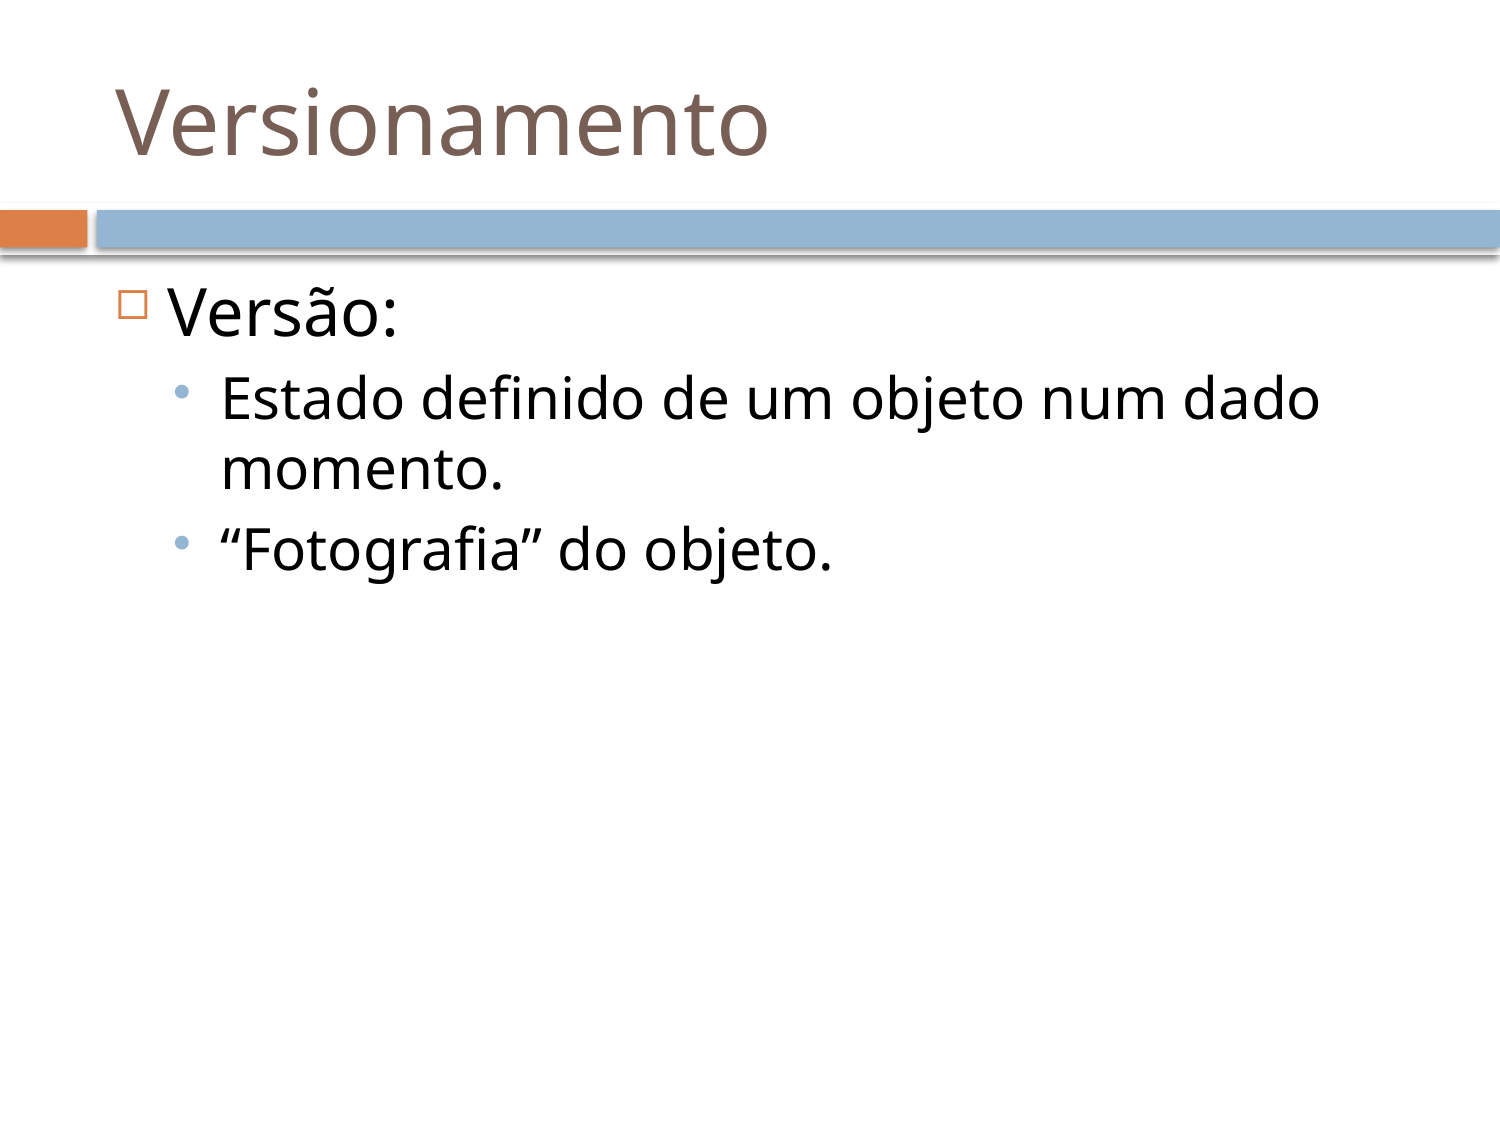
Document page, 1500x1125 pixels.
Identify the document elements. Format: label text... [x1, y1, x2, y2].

title Versionamento [100, 37, 1438, 200]
list Versão: Estado definido de um objeto num dado momento. “Fotografia” do objeto. [100, 262, 1438, 1000]
